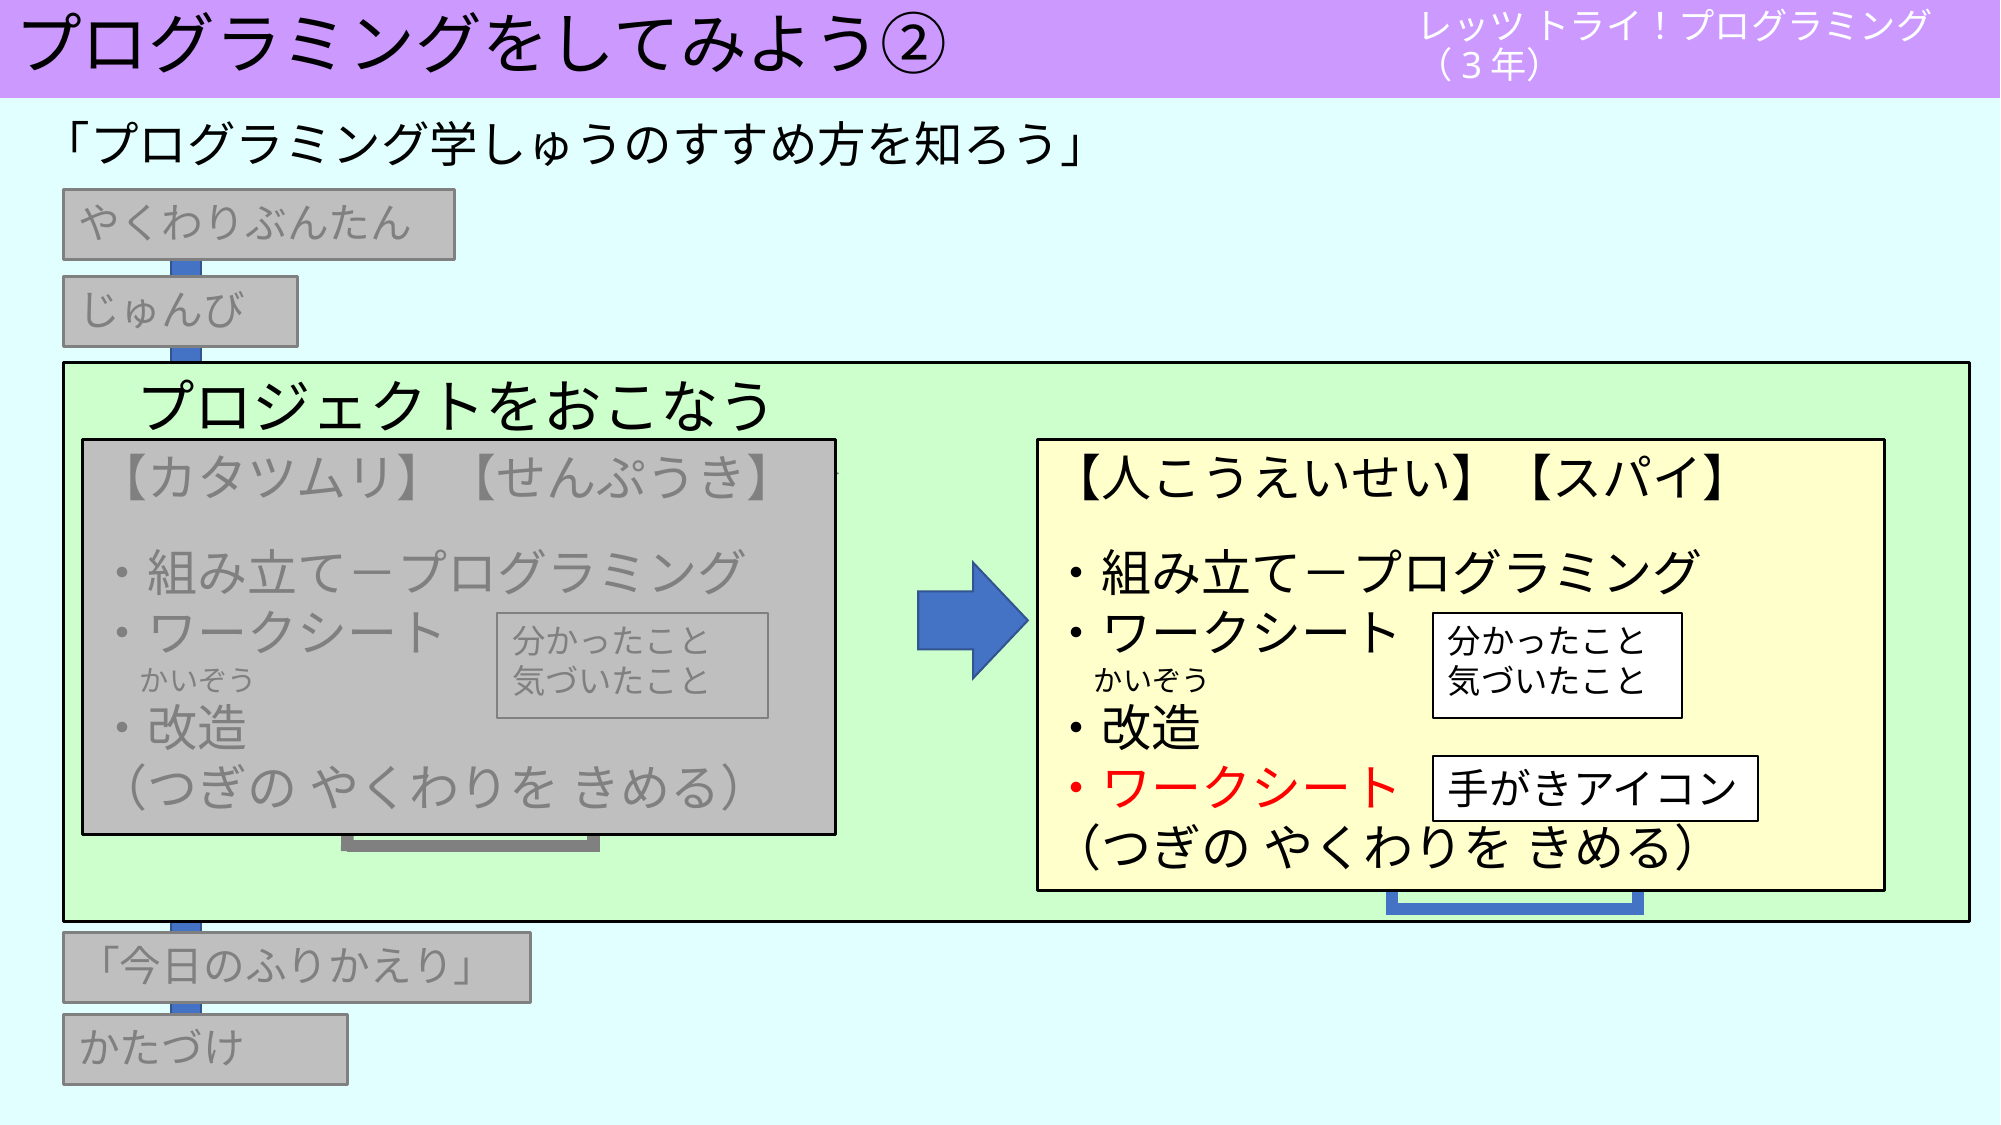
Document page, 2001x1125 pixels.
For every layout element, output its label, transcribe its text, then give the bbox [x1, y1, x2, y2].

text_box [1392, 891, 1885, 915]
text_box 「今日のふりかえり」 [63, 932, 531, 1003]
text_box [917, 559, 1030, 681]
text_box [1037, 439, 1885, 891]
text_box 「プログラミング学しゅうのすすめ方を知ろう」 [26, 113, 1129, 185]
text_box プロジェクトをおこなう [63, 362, 1970, 922]
text_box [170, 1003, 202, 1014]
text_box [347, 473, 840, 852]
text_box [170, 347, 202, 362]
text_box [82, 439, 836, 835]
text_box [170, 260, 202, 276]
text_box じゅんび [63, 276, 298, 347]
text_box かたづけ [63, 1014, 348, 1085]
text_box [170, 922, 202, 932]
title プログラミングをしてみよう② [0, 0, 1285, 94]
text_box やくわりぶんたん [63, 189, 455, 260]
